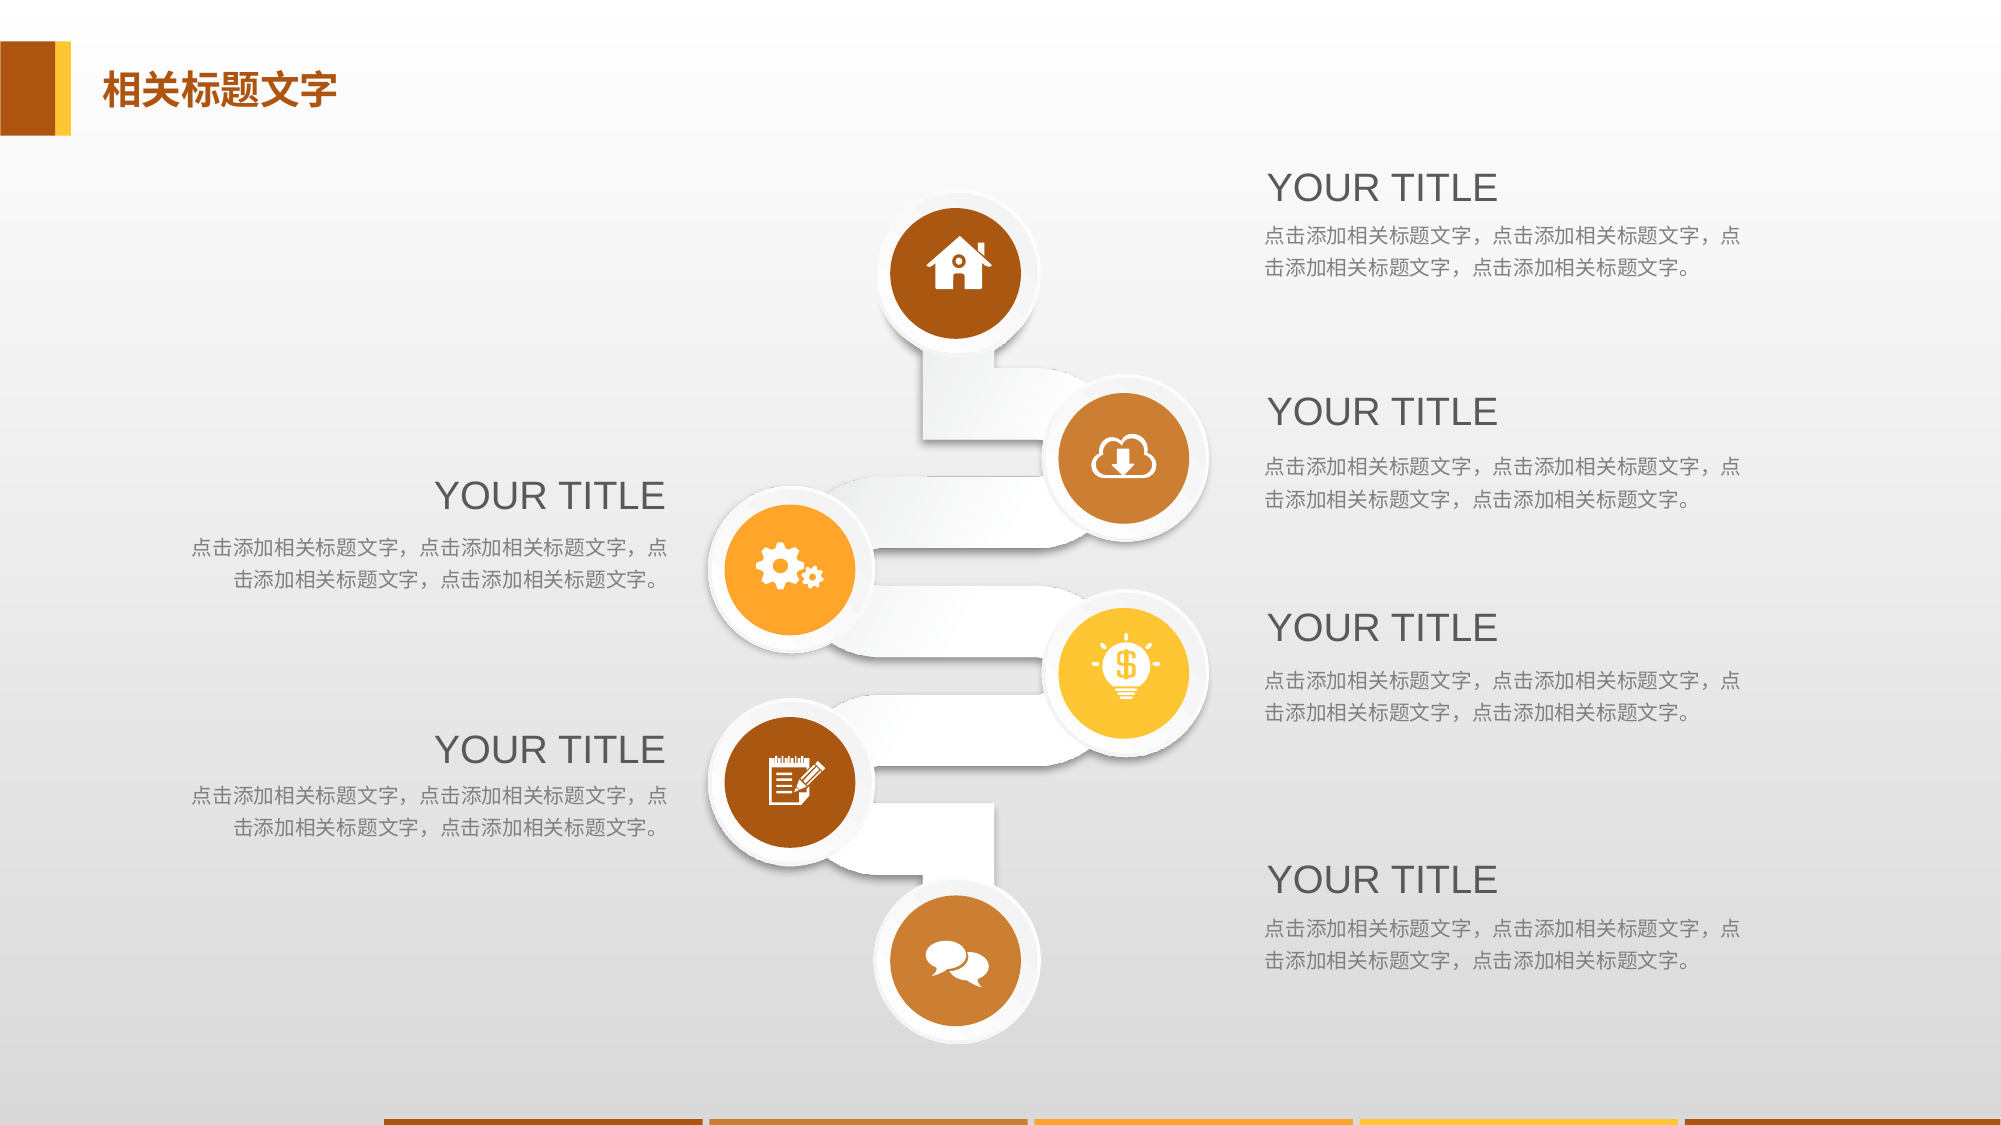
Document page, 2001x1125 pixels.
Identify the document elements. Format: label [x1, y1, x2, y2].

text_box [0, 41, 2001, 1125]
